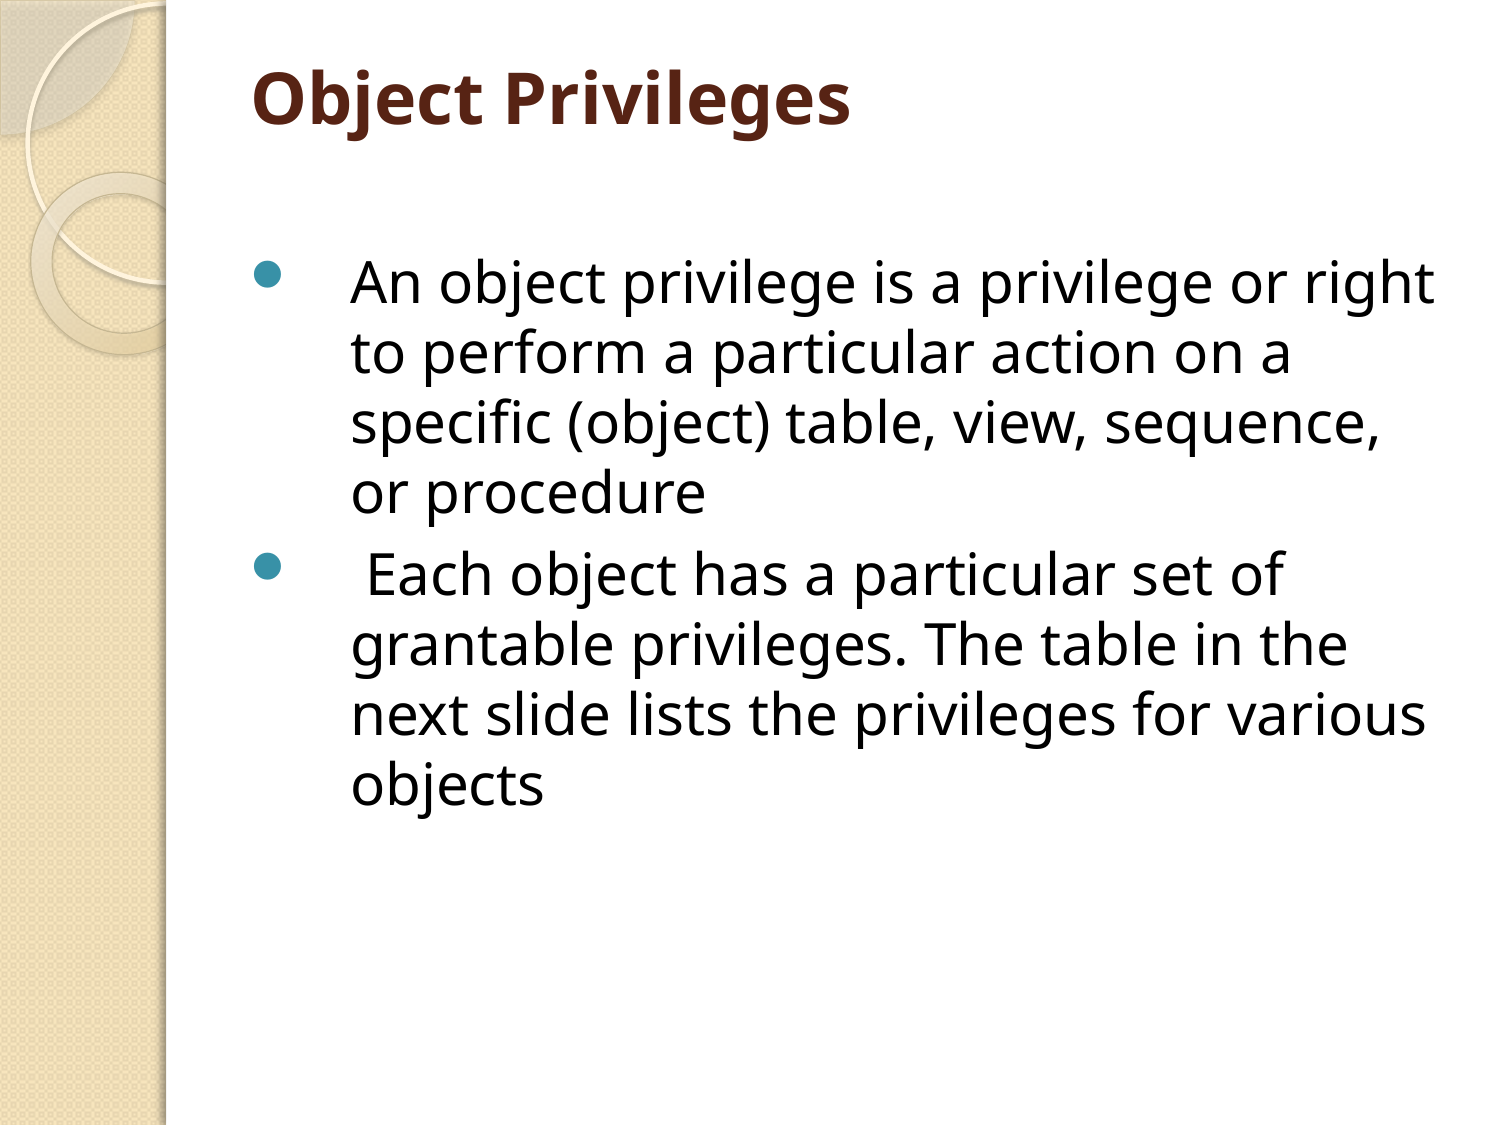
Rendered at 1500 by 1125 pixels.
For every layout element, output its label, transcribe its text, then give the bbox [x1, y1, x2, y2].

title Object Privileges [235, 45, 1466, 233]
list An object privilege is a privilege or right to perform a particular action on a specific (object) table, view, sequence, or procedure Each object has a particular set of grantable privileges. The table in the next slide lists the privileges for various objects [235, 237, 1466, 1025]
